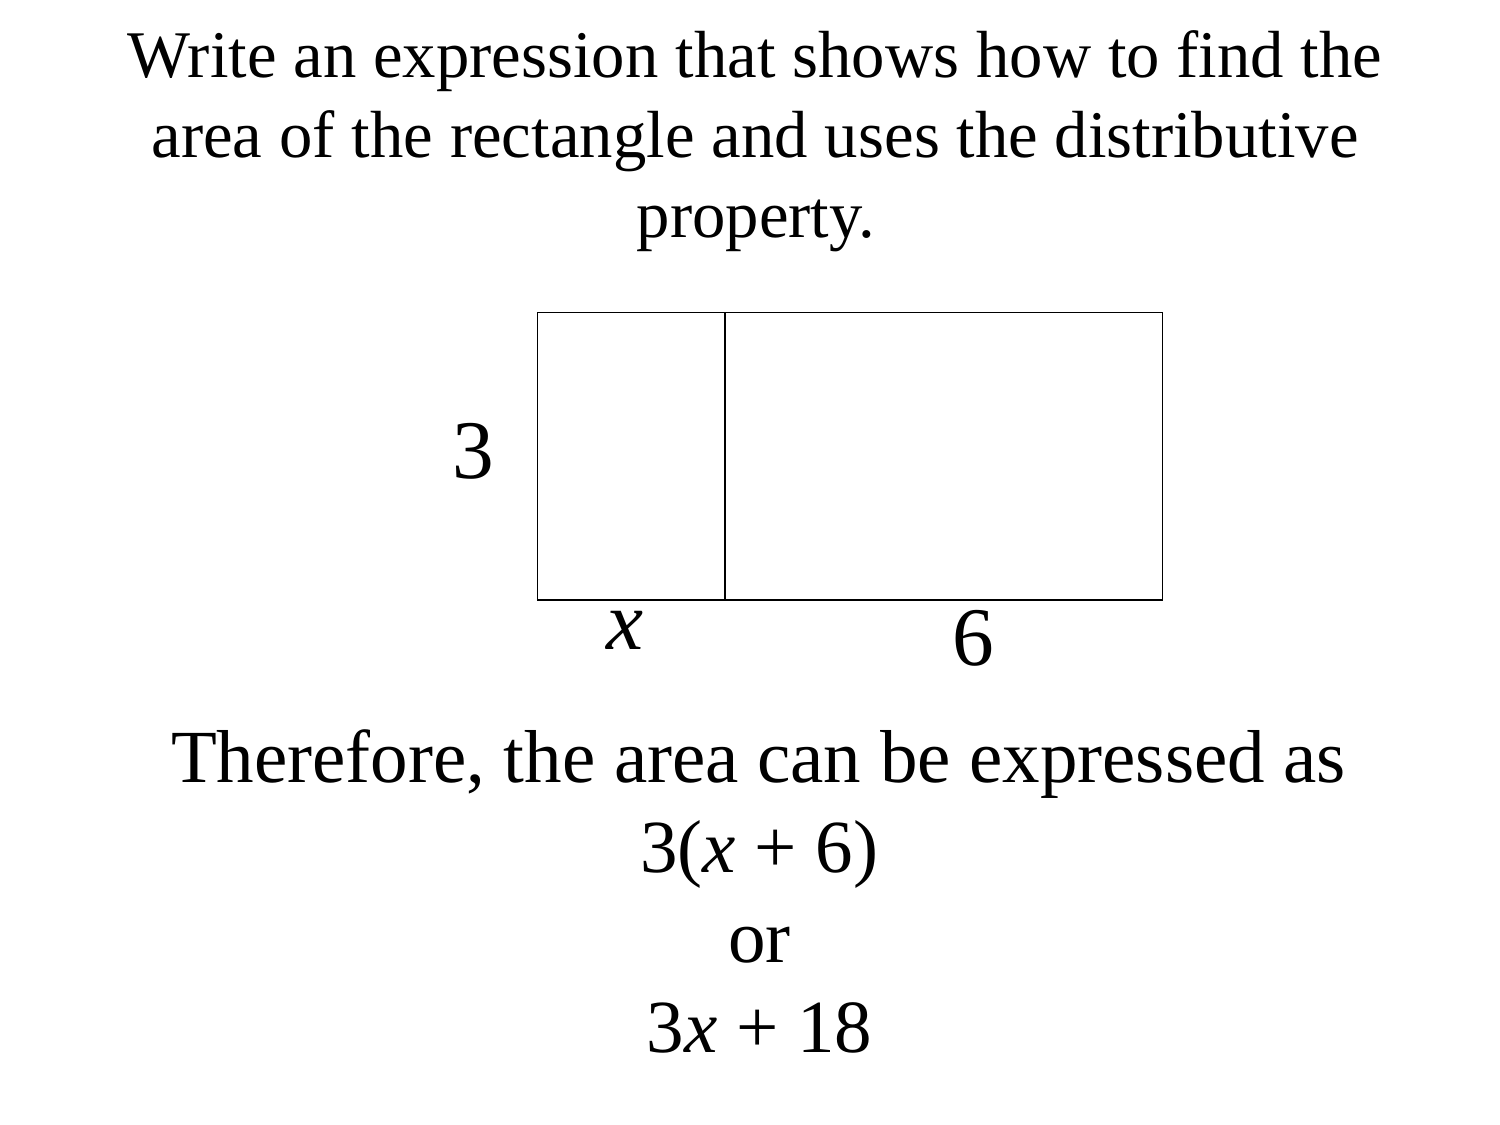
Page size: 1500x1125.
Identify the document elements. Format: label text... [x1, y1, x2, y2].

text_box x [562, 558, 688, 674]
text_box [724, 312, 1163, 600]
text_box [537, 312, 724, 600]
title Write an expression that shows how to find the area of the rectangle and uses the distributive property. [74, 37, 1438, 226]
text_box Therefore, the area can be expressed as 3(x + 6) or 3x + 18 [156, 699, 1363, 1075]
text_box 6 [875, 575, 1075, 690]
text_box 3 [437, 387, 550, 503]
